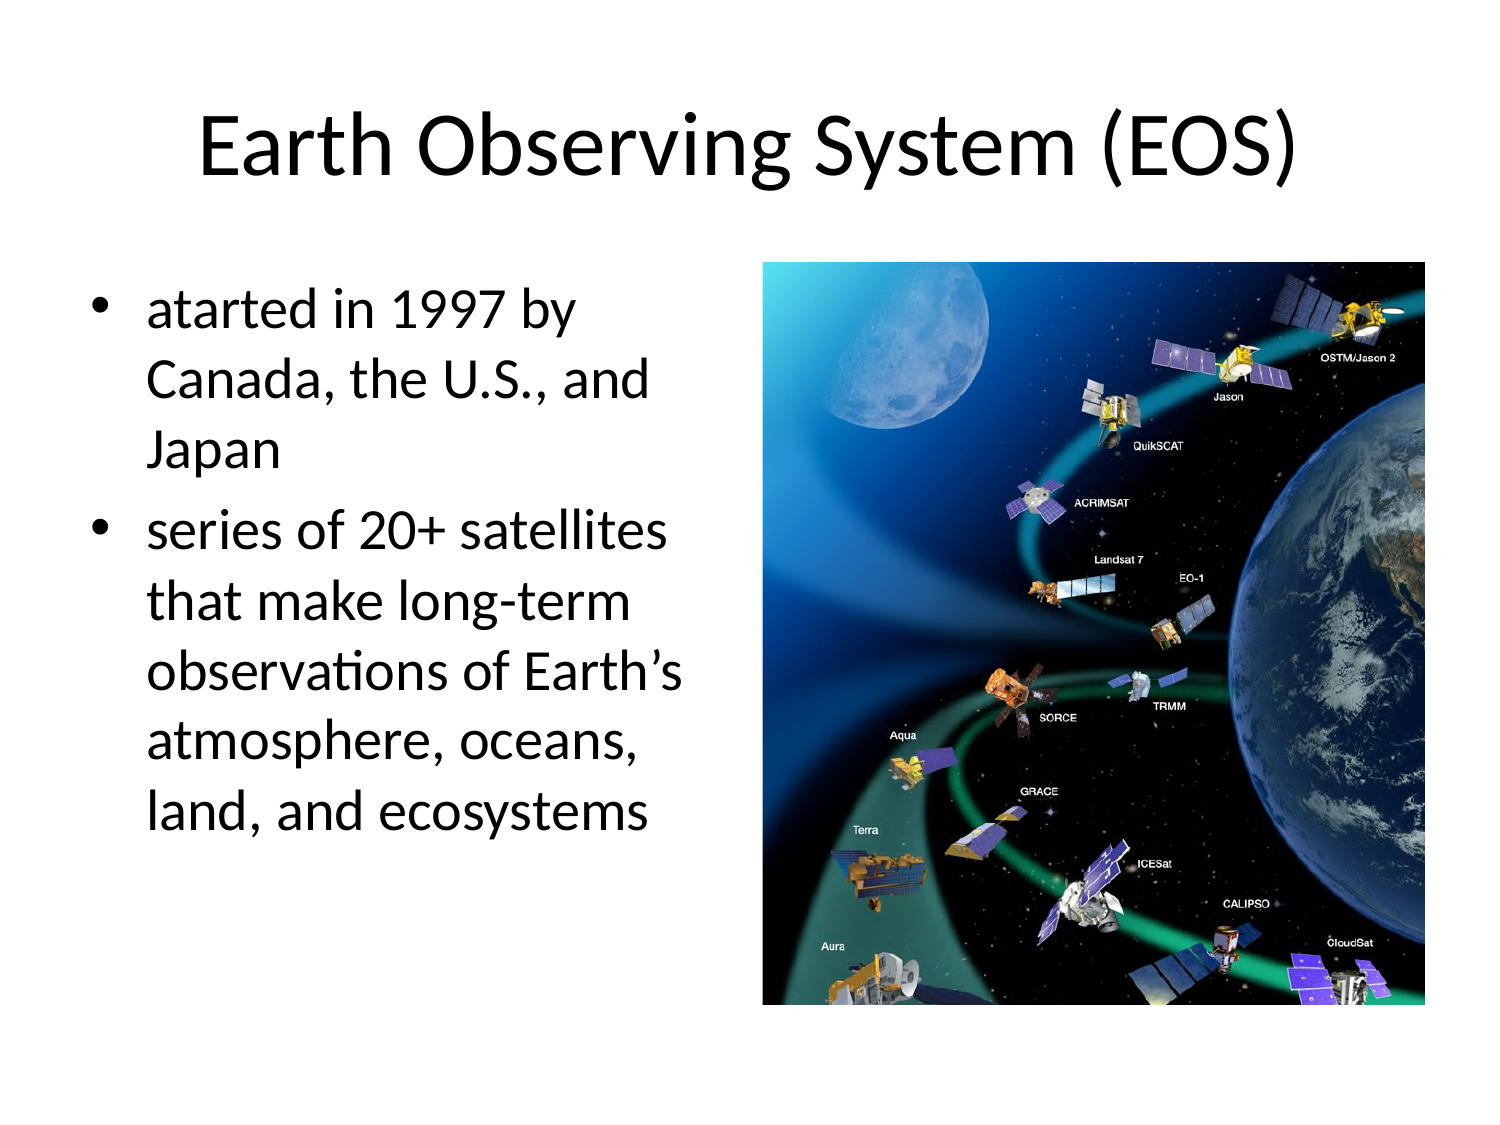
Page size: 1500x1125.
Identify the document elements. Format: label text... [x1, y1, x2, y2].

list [762, 262, 1426, 1006]
title Earth Observing System (EOS) [75, 45, 1425, 233]
list atarted in 1997 by Canada, the U.S., and Japan series of 20+ satellites that make long-term observations of Earth’s atmosphere, oceans, land, and ecosystems [75, 262, 738, 1005]
